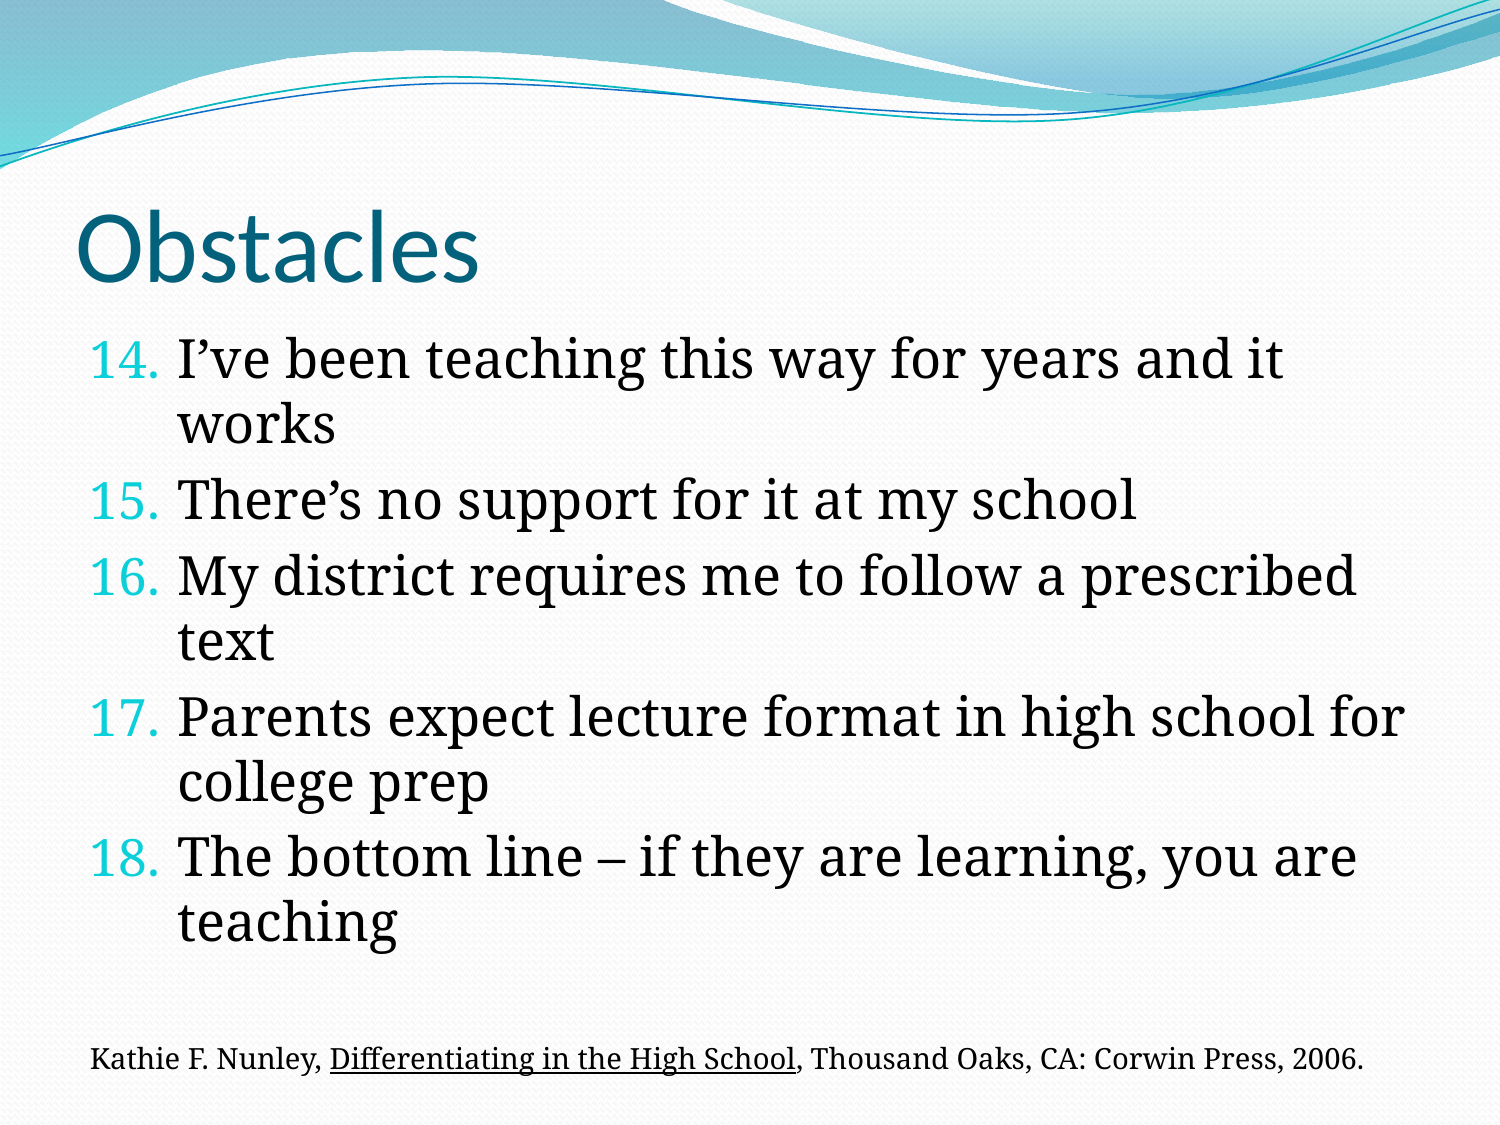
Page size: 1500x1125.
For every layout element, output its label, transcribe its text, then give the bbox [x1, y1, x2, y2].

title Obstacles [75, 115, 1425, 303]
list I’ve been teaching this way for years and it works There’s no support for it at my school My district requires me to follow a prescribed text Parents expect lecture format in high school for college prep The bottom line – if they are learning, you are teaching Kathie F. Nunley, Differentiating in the High School, Thousand Oaks, CA: Corwin Press, 2006. [75, 317, 1425, 1038]
